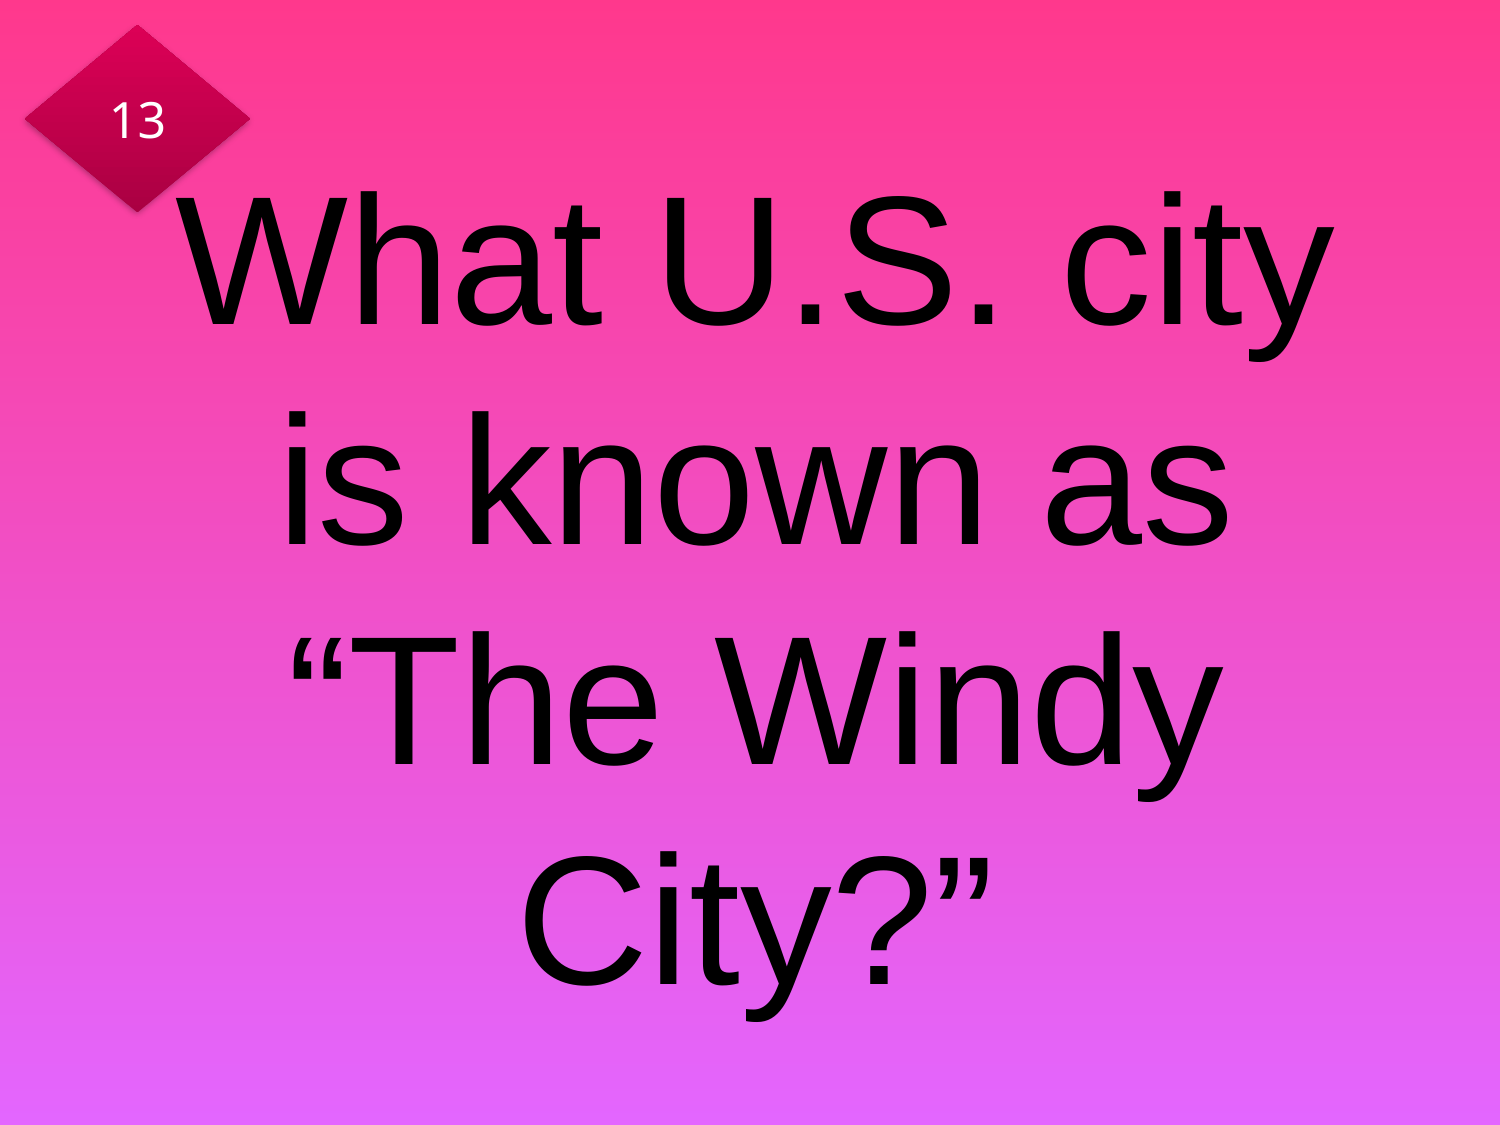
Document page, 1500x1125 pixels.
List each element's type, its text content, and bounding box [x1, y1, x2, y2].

text_box 13 [24, 24, 250, 213]
title What U.S. city is known as “The Windy City?” [112, 212, 1401, 951]
